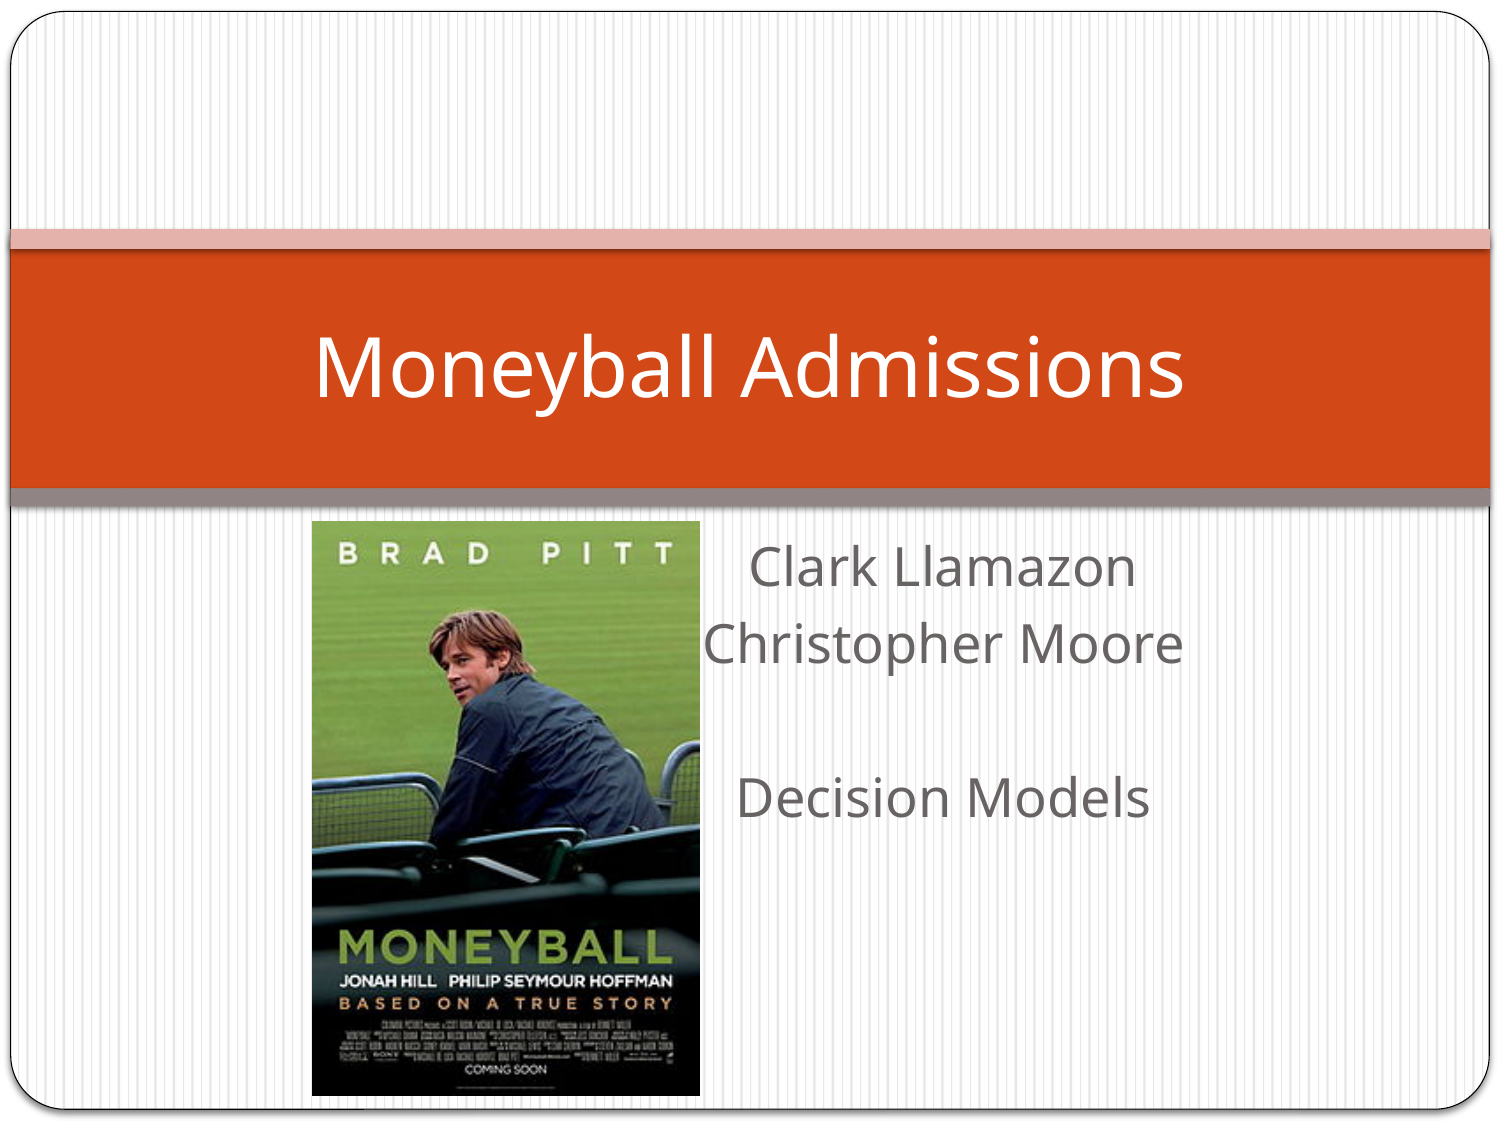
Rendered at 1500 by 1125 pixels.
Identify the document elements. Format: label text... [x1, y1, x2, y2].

title Moneyball Admissions [75, 247, 1425, 489]
subtitle Clark Llamazon Christopher Moore Decision Models [705, 525, 1263, 1038]
picture [312, 521, 701, 1097]
